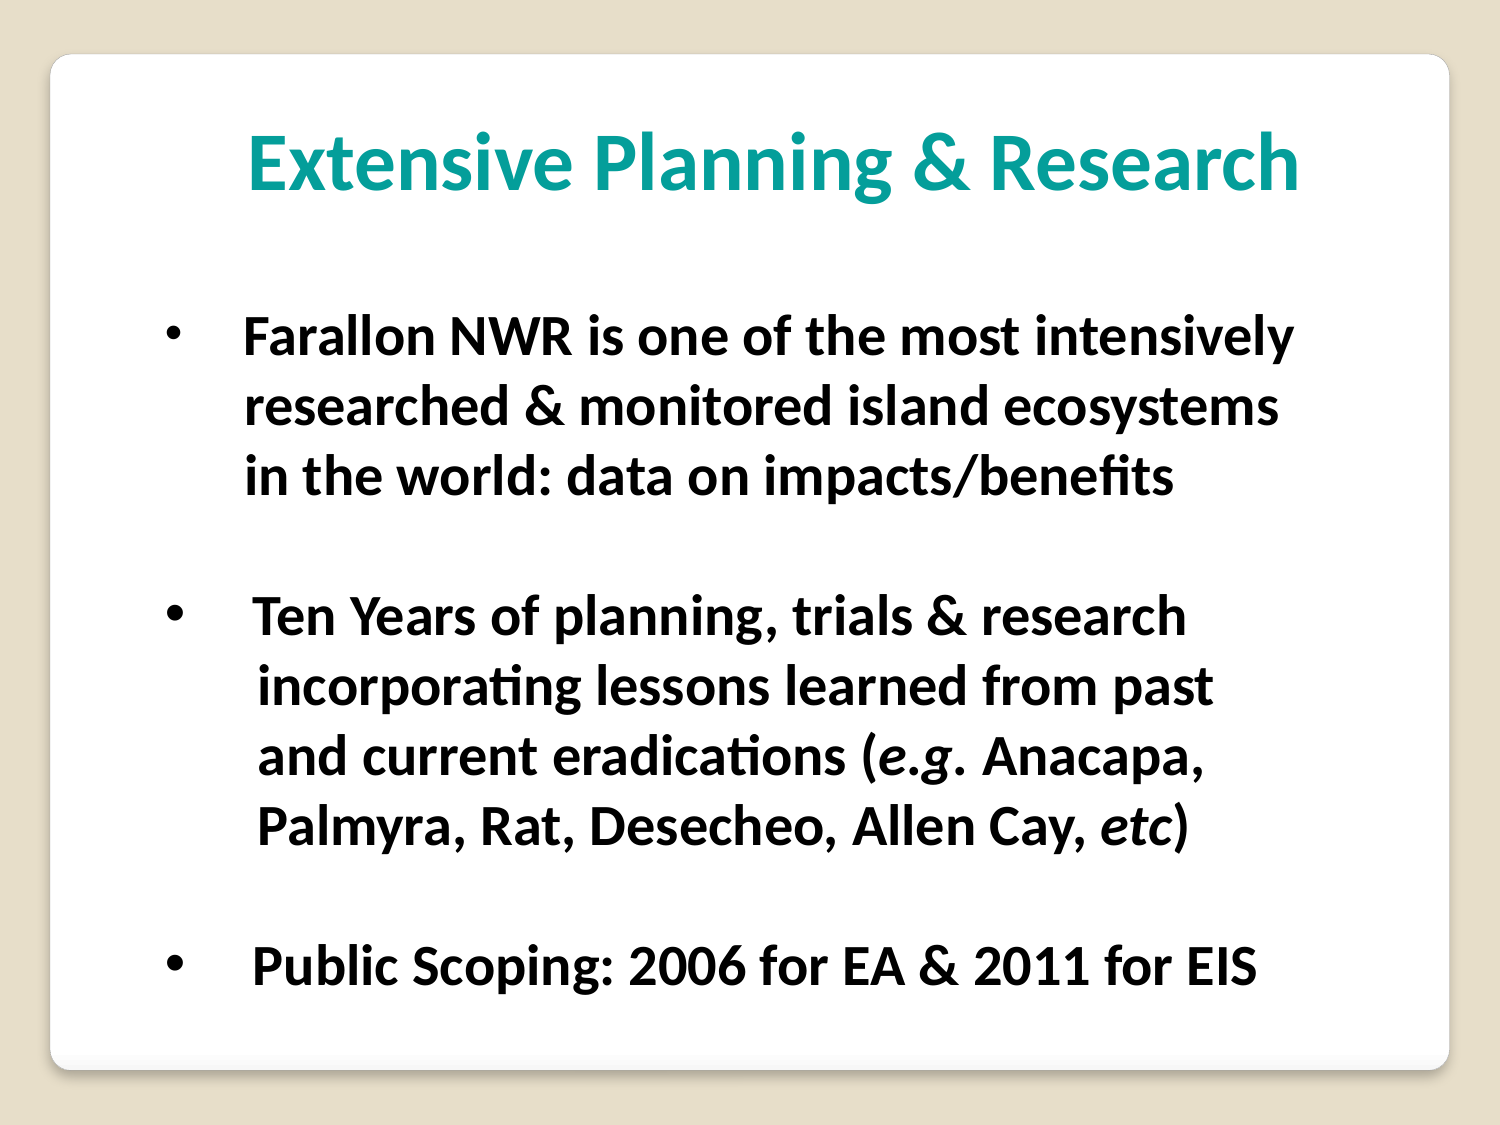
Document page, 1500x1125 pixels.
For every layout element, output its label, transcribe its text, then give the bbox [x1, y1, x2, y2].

text_box Extensive Planning & Research Farallon NWR is one of the most intensively researched & monitored island ecosystems in the world: data on impacts/benefits Ten Years of planning, trials & research incorporating lessons learned from past and current eradications (e.g. Anacapa, Palmyra, Rat, Desecheo, Allen Cay, etc) Public Scoping: 2006 for EA & 2011 for EIS [150, 99, 1400, 1125]
